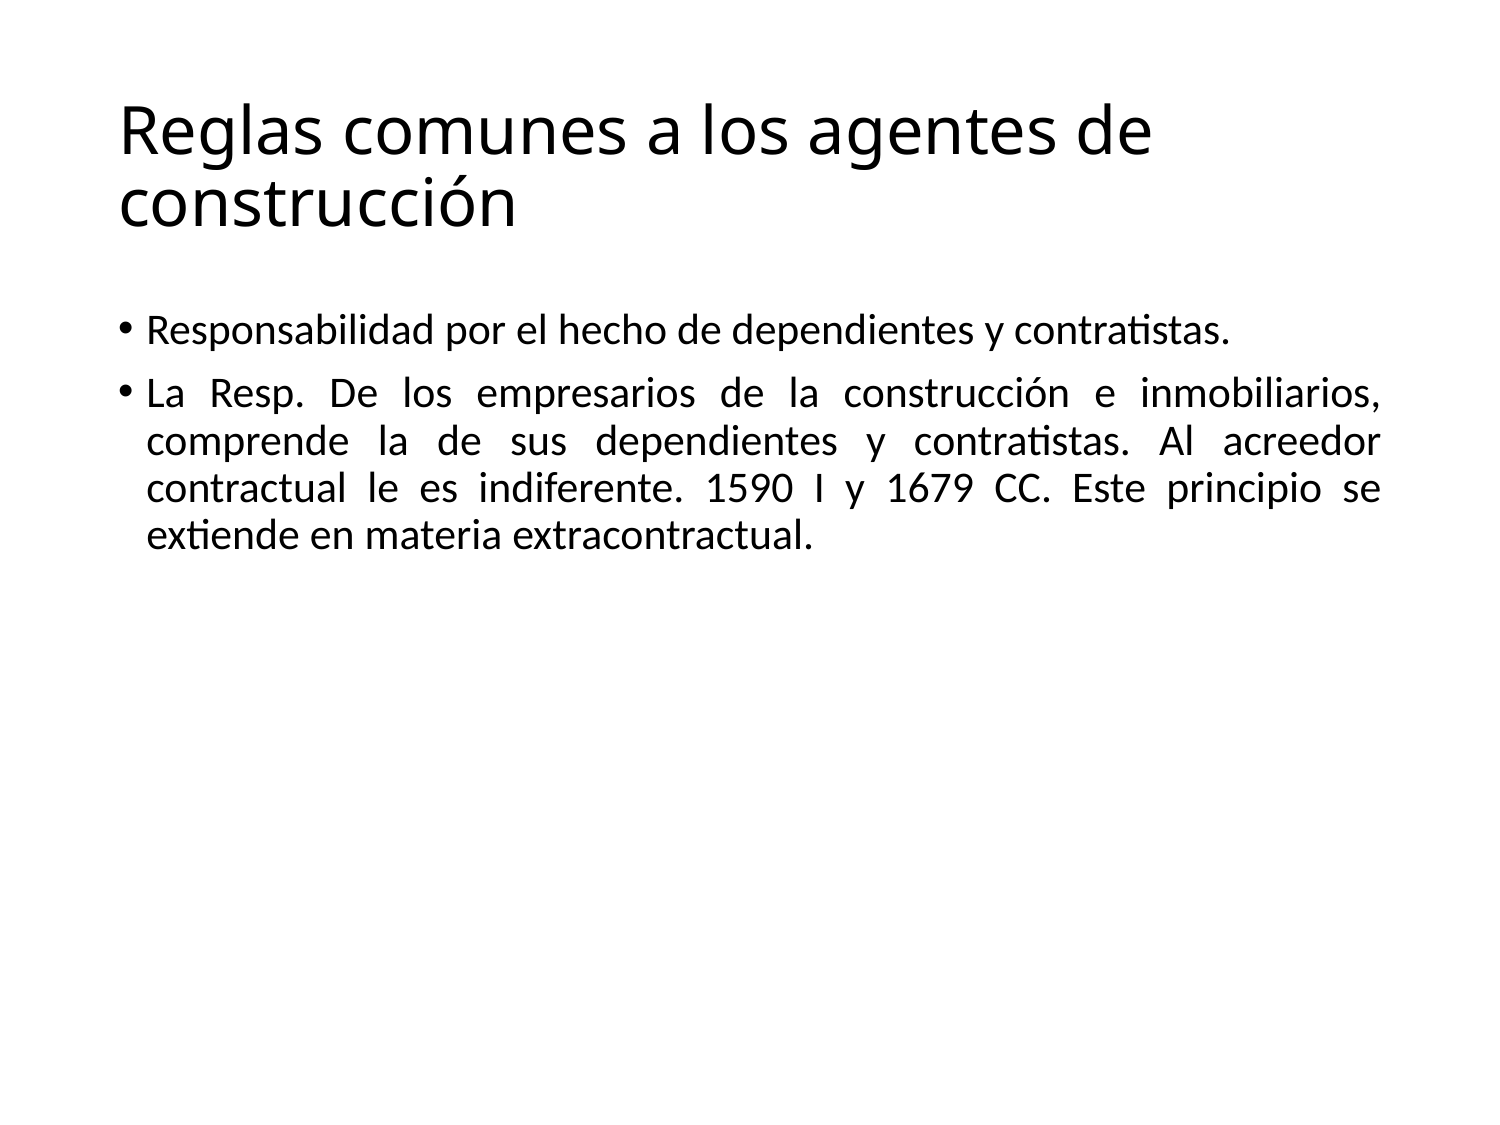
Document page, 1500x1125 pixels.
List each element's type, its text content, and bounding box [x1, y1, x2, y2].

title Reglas comunes a los agentes de construcción [103, 59, 1397, 278]
list Responsabilidad por el hecho de dependientes y contratistas. La Resp. De los empresarios de la construcción e inmobiliarios, comprende la de sus dependientes y contratistas. Al acreedor contractual le es indiferente. 1590 I y 1679 CC. Este principio se extiende en materia extracontractual. [103, 299, 1397, 1014]
